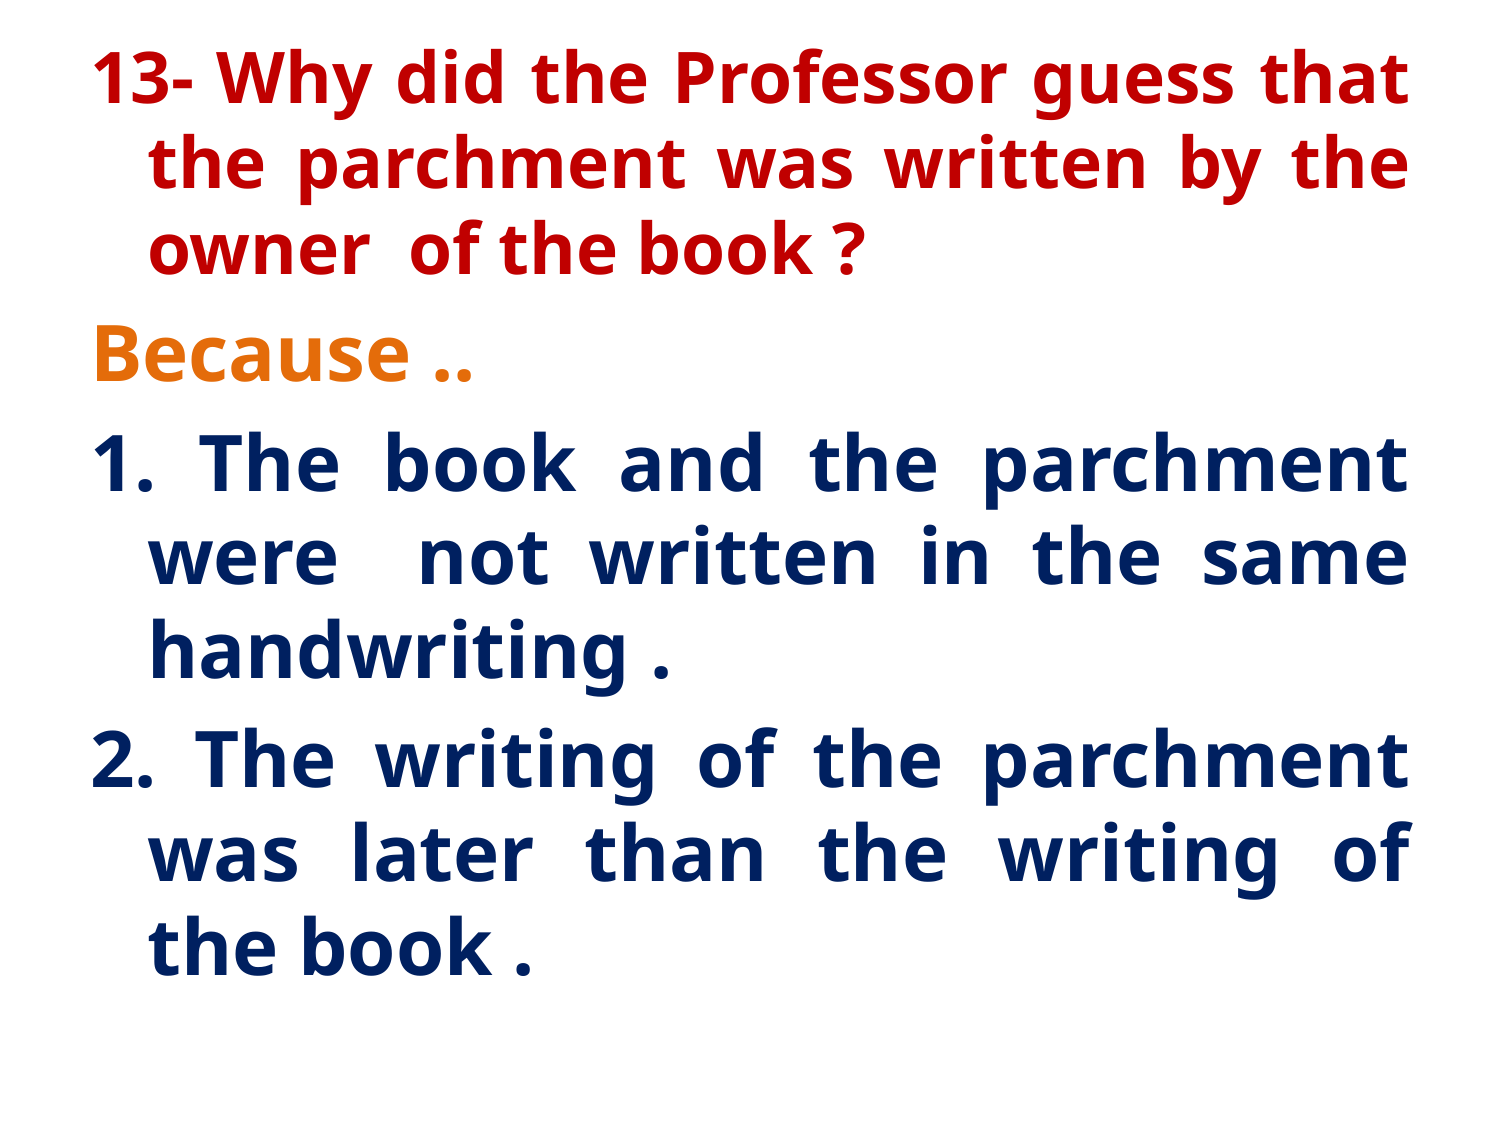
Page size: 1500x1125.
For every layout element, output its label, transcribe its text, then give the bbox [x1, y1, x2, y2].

list 13- Why did the Professor guess that the parchment was written by the owner of the book ? Because .. 1. The book and the parchment were not written in the same handwriting . 2. The writing of the parchment was later than the writing of the book . [75, 24, 1425, 1005]
